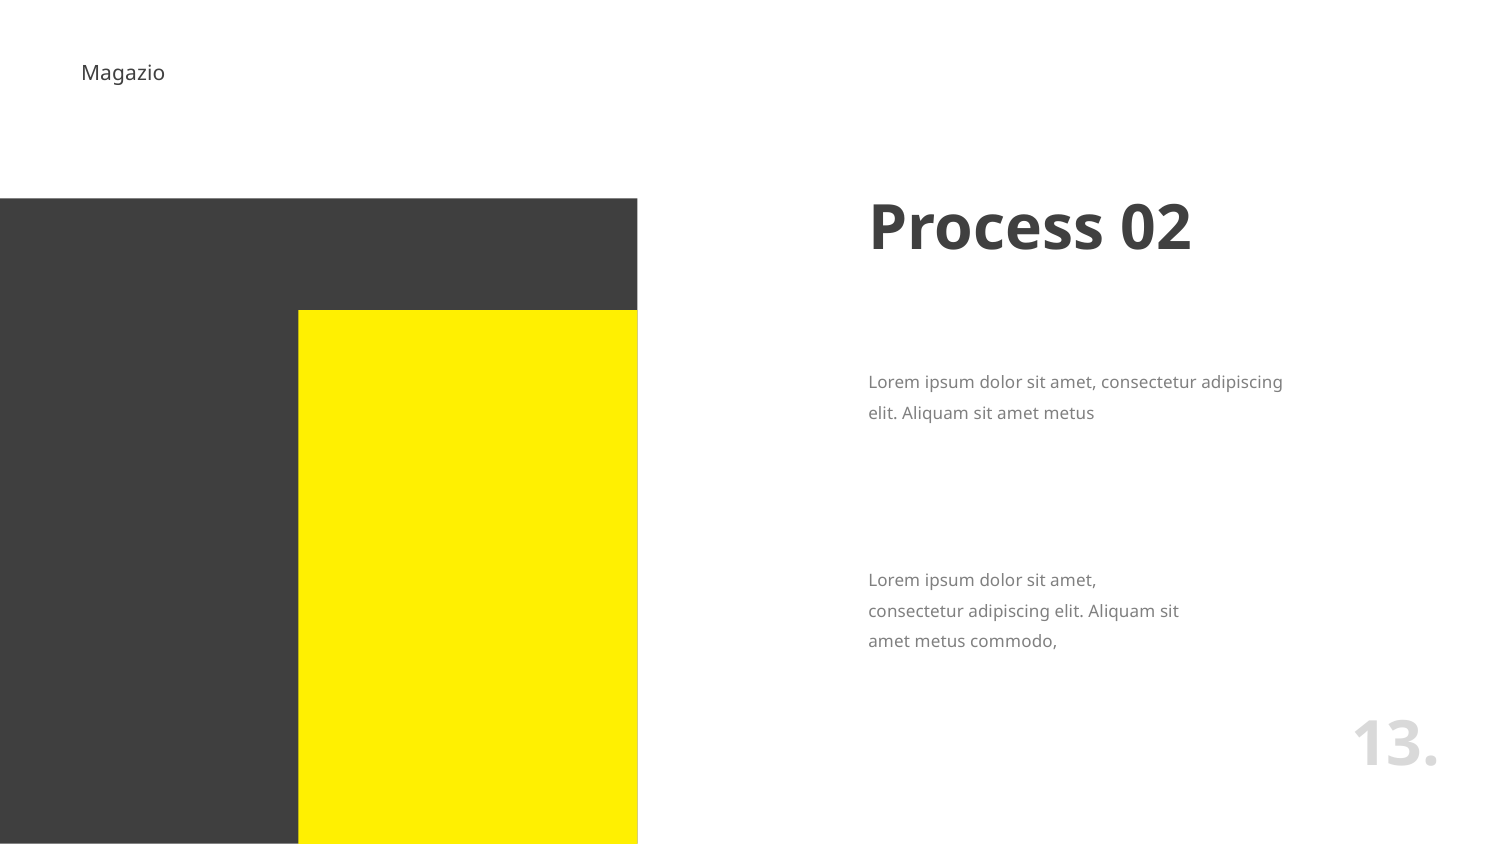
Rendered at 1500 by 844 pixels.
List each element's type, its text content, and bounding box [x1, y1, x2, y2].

text_box Lorem ipsum dolor sit amet, consectetur adipiscing elit. Aliquam sit amet metus [853, 353, 1311, 431]
text_box 13. [1336, 695, 1500, 786]
picture [298, 310, 638, 844]
text_box Lorem ipsum dolor sit amet, consectetur adipiscing elit. Aliquam sit amet metus commodo, [853, 551, 1200, 659]
text_box Magazio [66, 52, 257, 93]
text_box Process 02 [853, 179, 1365, 269]
